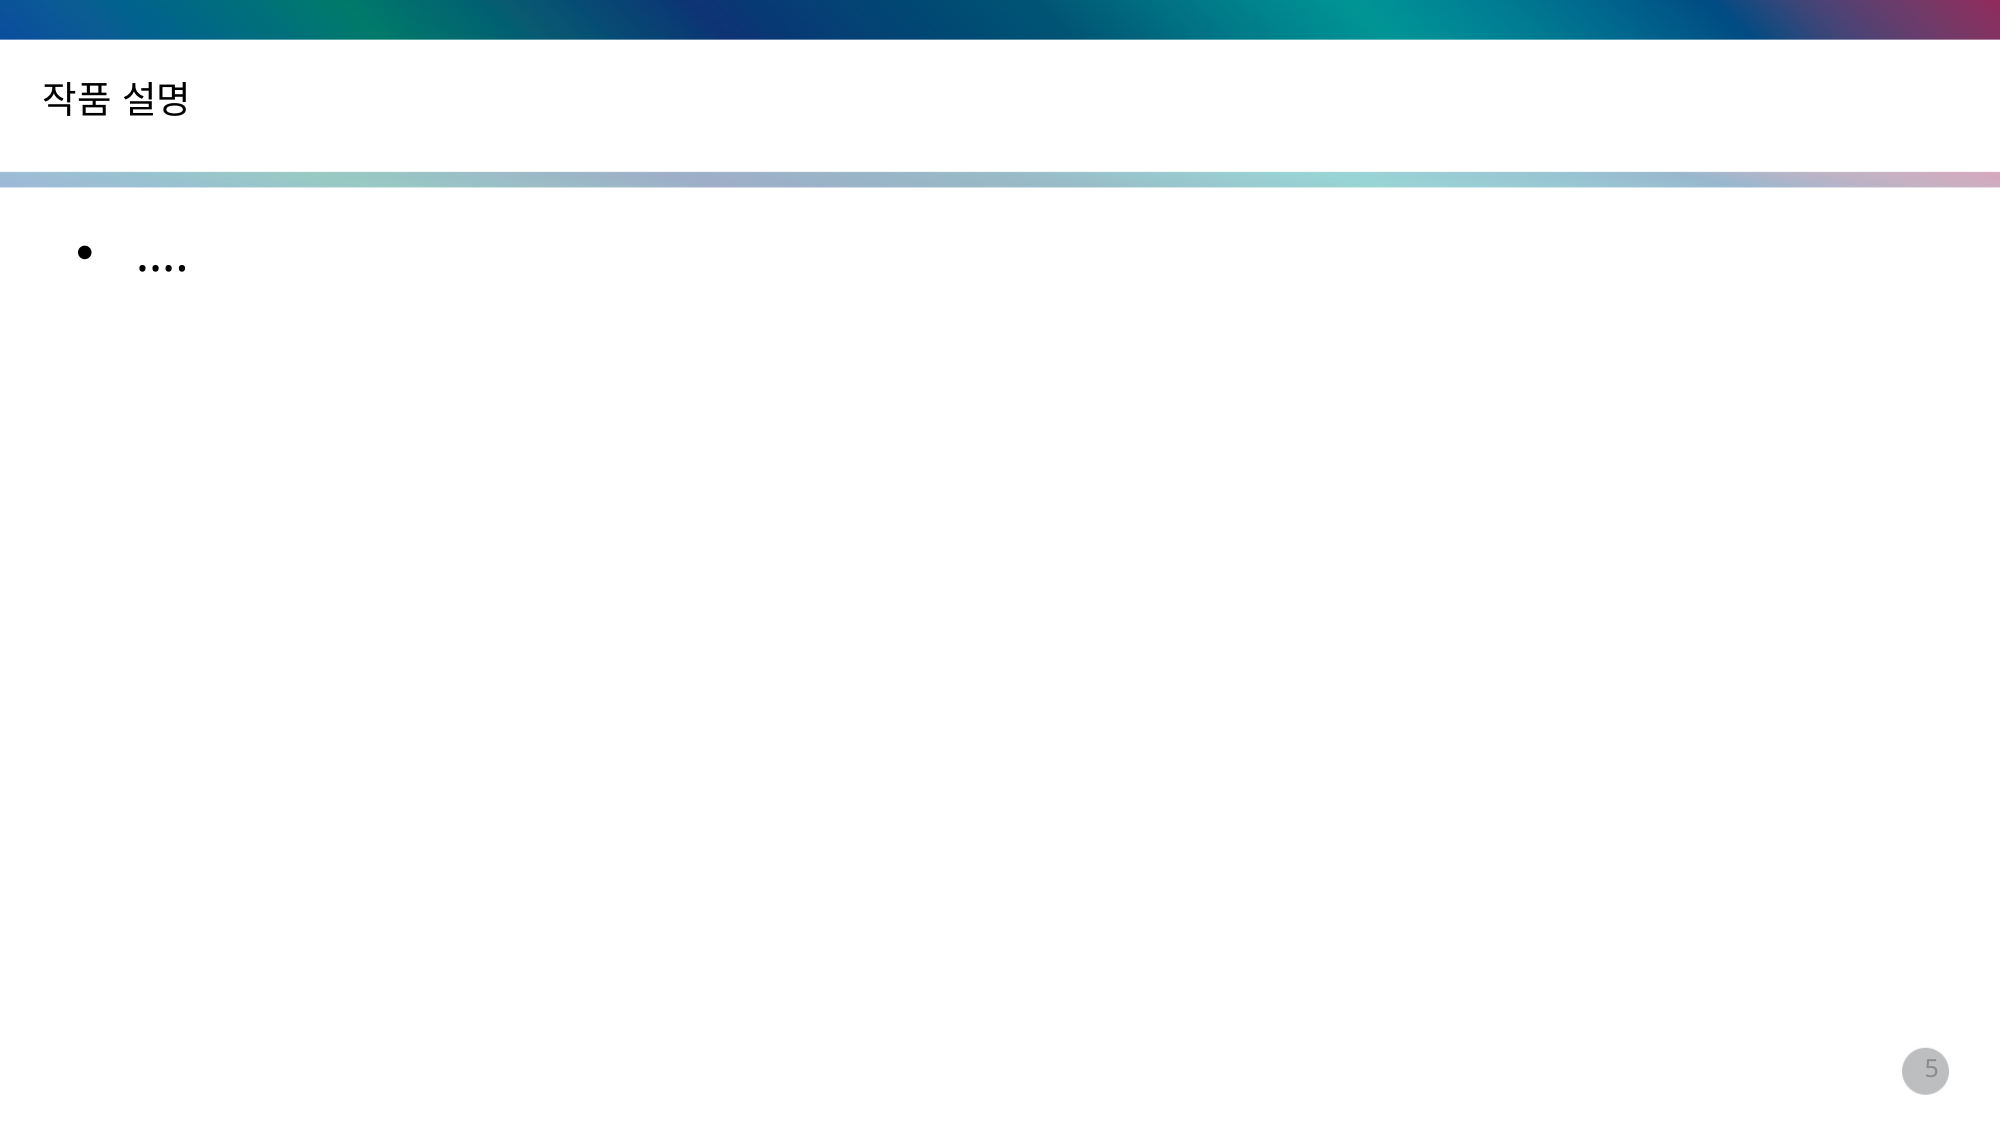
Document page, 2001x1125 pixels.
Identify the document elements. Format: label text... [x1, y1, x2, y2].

text_box …. [61, 202, 1890, 290]
text_box [61, 55, 1787, 173]
slide_number 5 [1889, 1039, 1954, 1100]
picture [0, 0, 2000, 1125]
text_box 작품 설명 [27, 68, 1108, 129]
